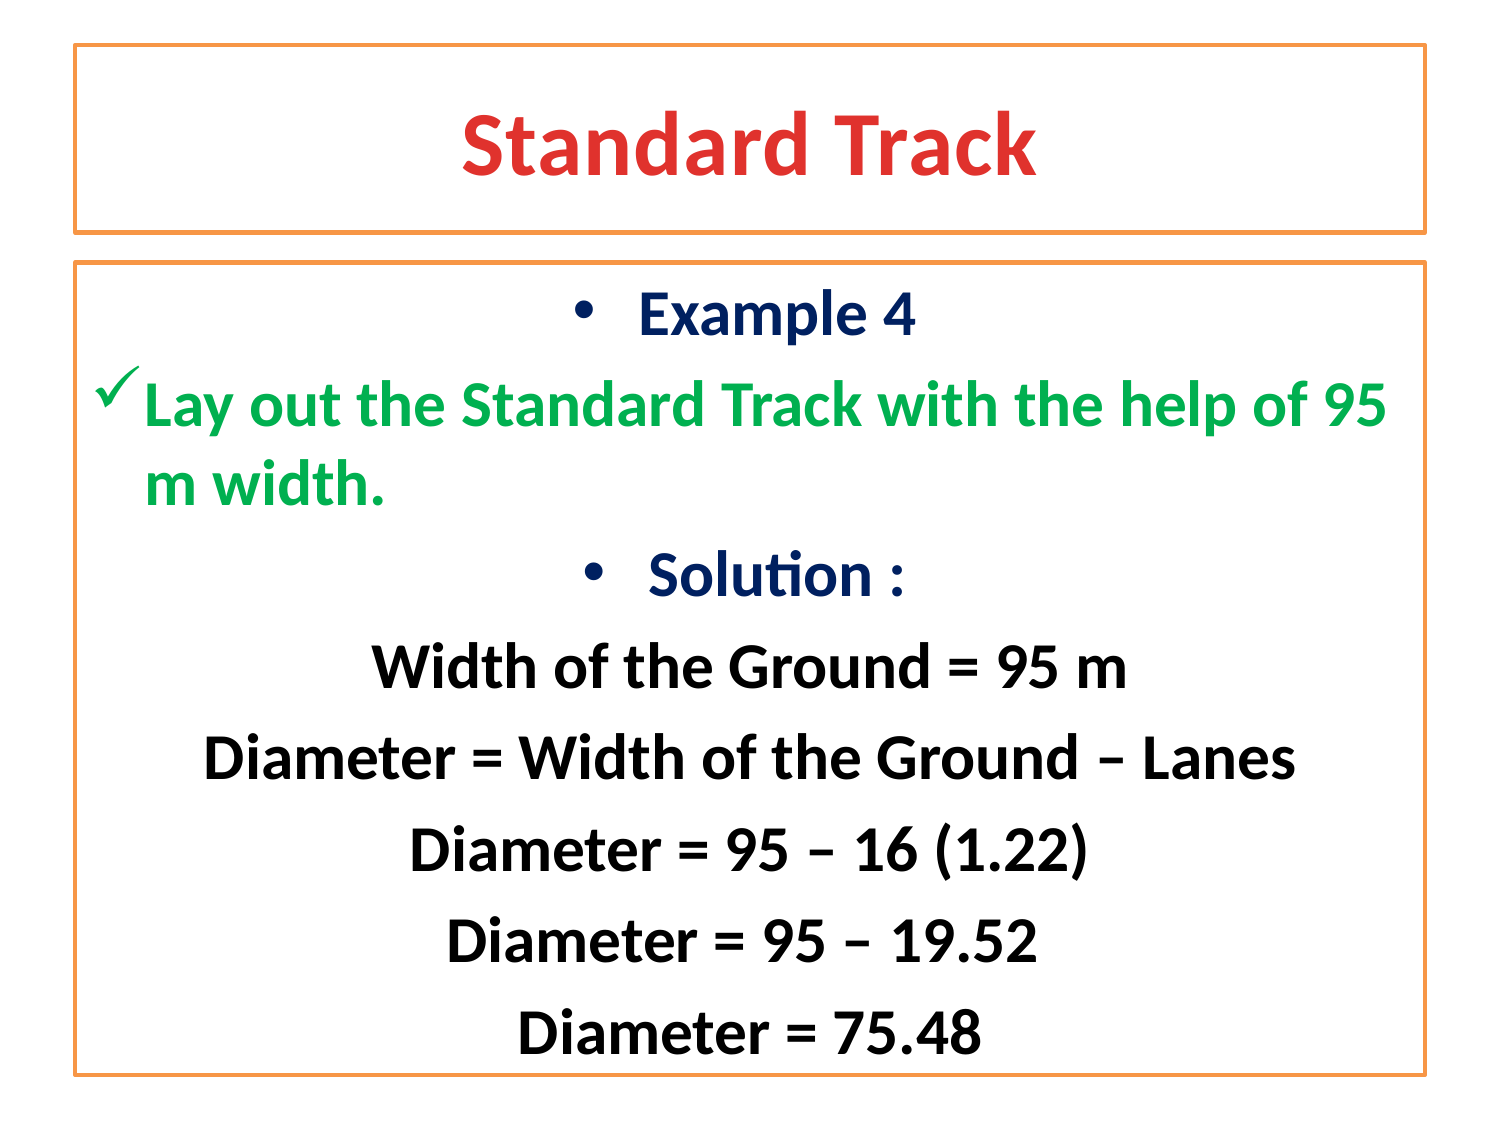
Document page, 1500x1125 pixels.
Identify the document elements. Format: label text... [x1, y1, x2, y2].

list Example 4 Lay out the Standard Track with the help of 95 m width. Solution : Width of the Ground = 95 m Diameter = Width of the Ground – Lanes Diameter = 95 – 16 (1.22) Diameter = 95 – 19.52 Diameter = 75.48 [73, 260, 1427, 1077]
title Standard Track [73, 43, 1427, 235]
